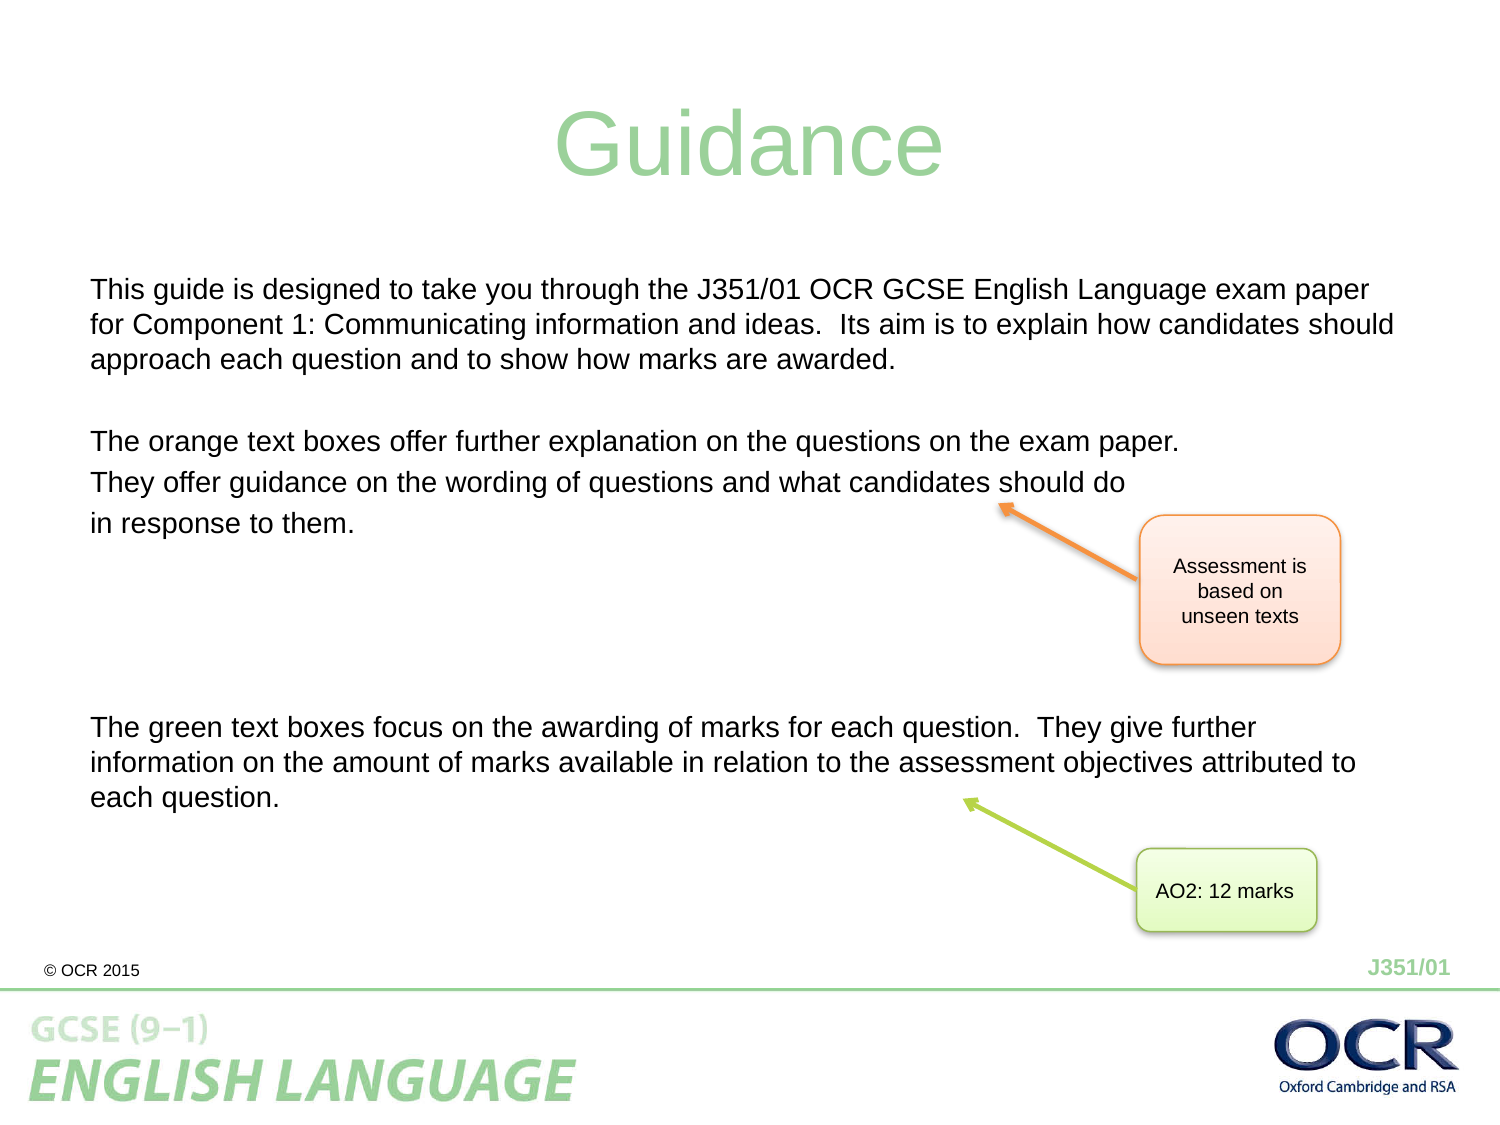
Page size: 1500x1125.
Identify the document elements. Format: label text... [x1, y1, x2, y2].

text_box Assessment is based on unseen texts [1138, 514, 1342, 666]
list This guide is designed to take you through the J351/01 OCR GCSE English Language exam paper for Component 1: Communicating information and ideas. Its aim is to explain how candidates should approach each question and to show how marks are awarded. The orange text boxes offer further explanation on the questions on the exam paper. They offer guidance on the wording of questions and what candidates should do in response to them. The green text boxes focus on the awarding of marks for each question. They give further information on the amount of marks available in relation to the assessment objectives attributed to each question. [75, 262, 1425, 965]
text_box AO2: 12 marks [1135, 847, 1318, 933]
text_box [962, 798, 1137, 891]
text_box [997, 503, 1137, 580]
title Guidance [75, 45, 1425, 233]
picture [0, 988, 1500, 1125]
